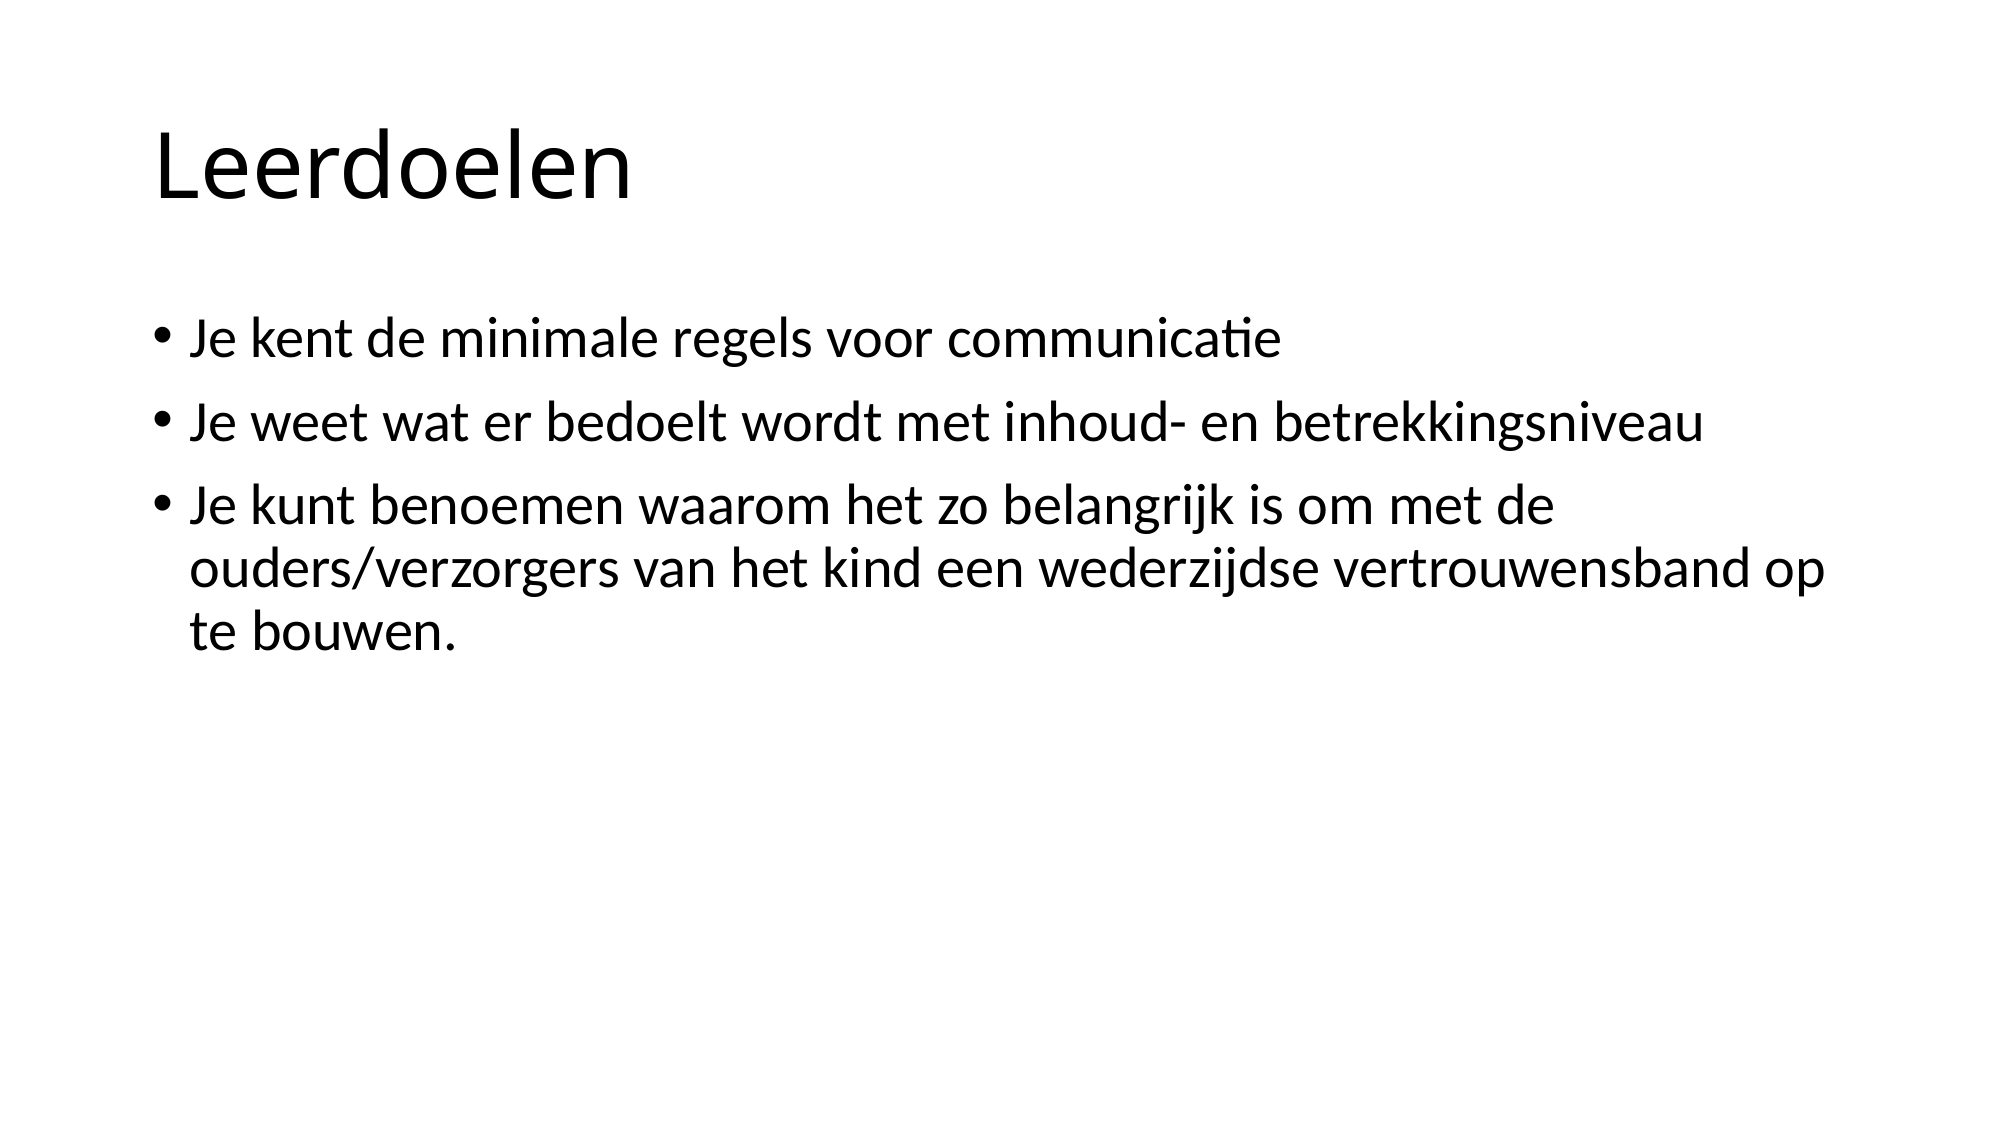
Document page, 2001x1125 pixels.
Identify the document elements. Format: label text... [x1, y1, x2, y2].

title Leerdoelen [137, 59, 1863, 278]
list Je kent de minimale regels voor communicatie Je weet wat er bedoelt wordt met inhoud- en betrekkingsniveau Je kunt benoemen waarom het zo belangrijk is om met de ouders/verzorgers van het kind een wederzijdse vertrouwensband op te bouwen. [137, 299, 1863, 1014]
